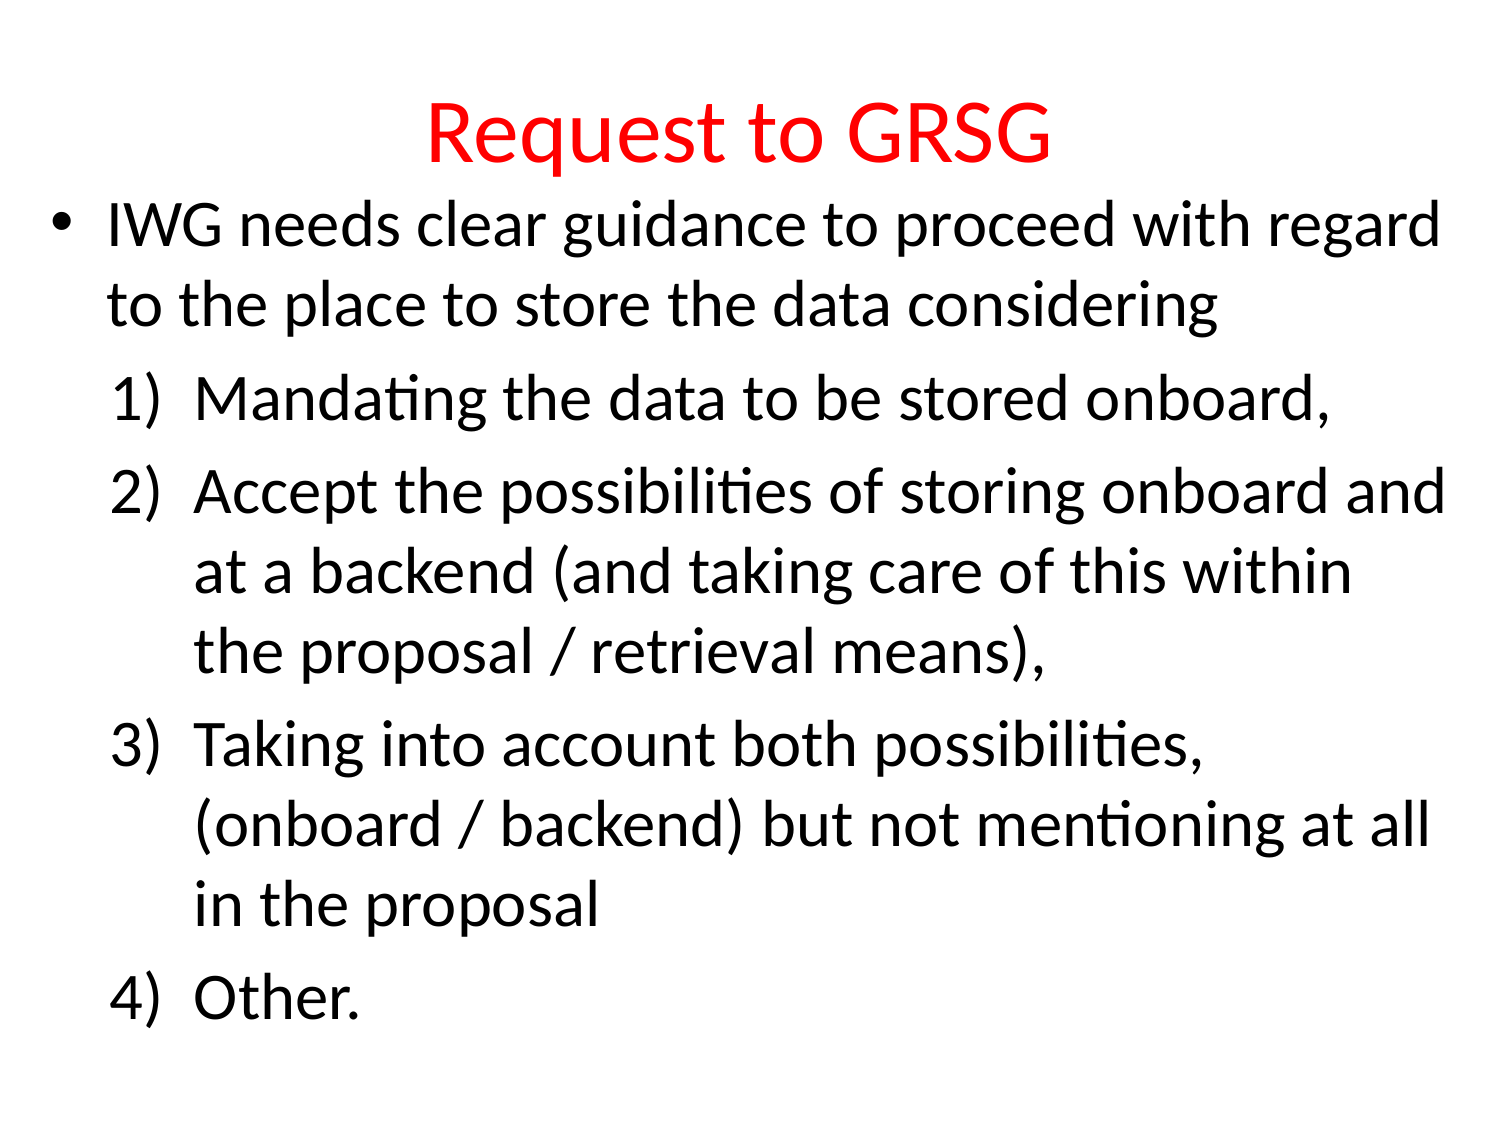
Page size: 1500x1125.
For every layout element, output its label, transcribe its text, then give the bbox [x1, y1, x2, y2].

text_box Request to GRSG [64, 54, 1415, 172]
text_box IWG needs clear guidance to proceed with regard to the place to store the data considering Mandating the data to be stored onboard, Accept the possibilities of storing onboard and at a backend (and taking care of this within the proposal / retrieval means), Taking into account both possibilities, (onboard / backend) but not mentioning at all in the proposal Other. [35, 172, 1465, 1036]
